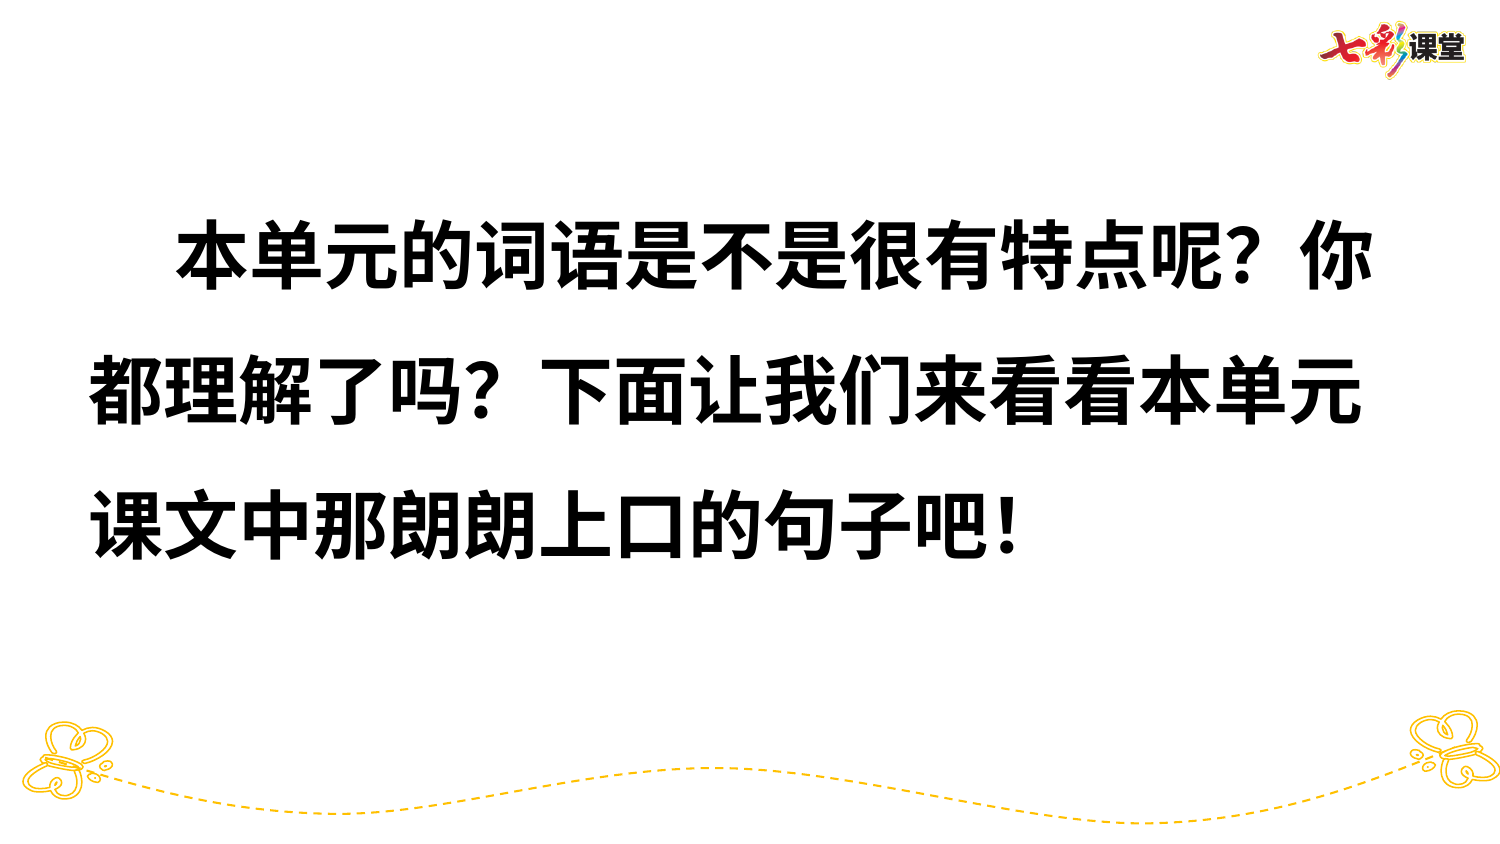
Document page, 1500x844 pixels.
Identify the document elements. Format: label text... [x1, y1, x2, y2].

picture [1316, 20, 1468, 80]
text_box 本单元的词语是不是很有特点呢？你都理解了吗？下面让我们来看看本单元课文中那朗朗上口的句子吧！ [77, 158, 1398, 575]
